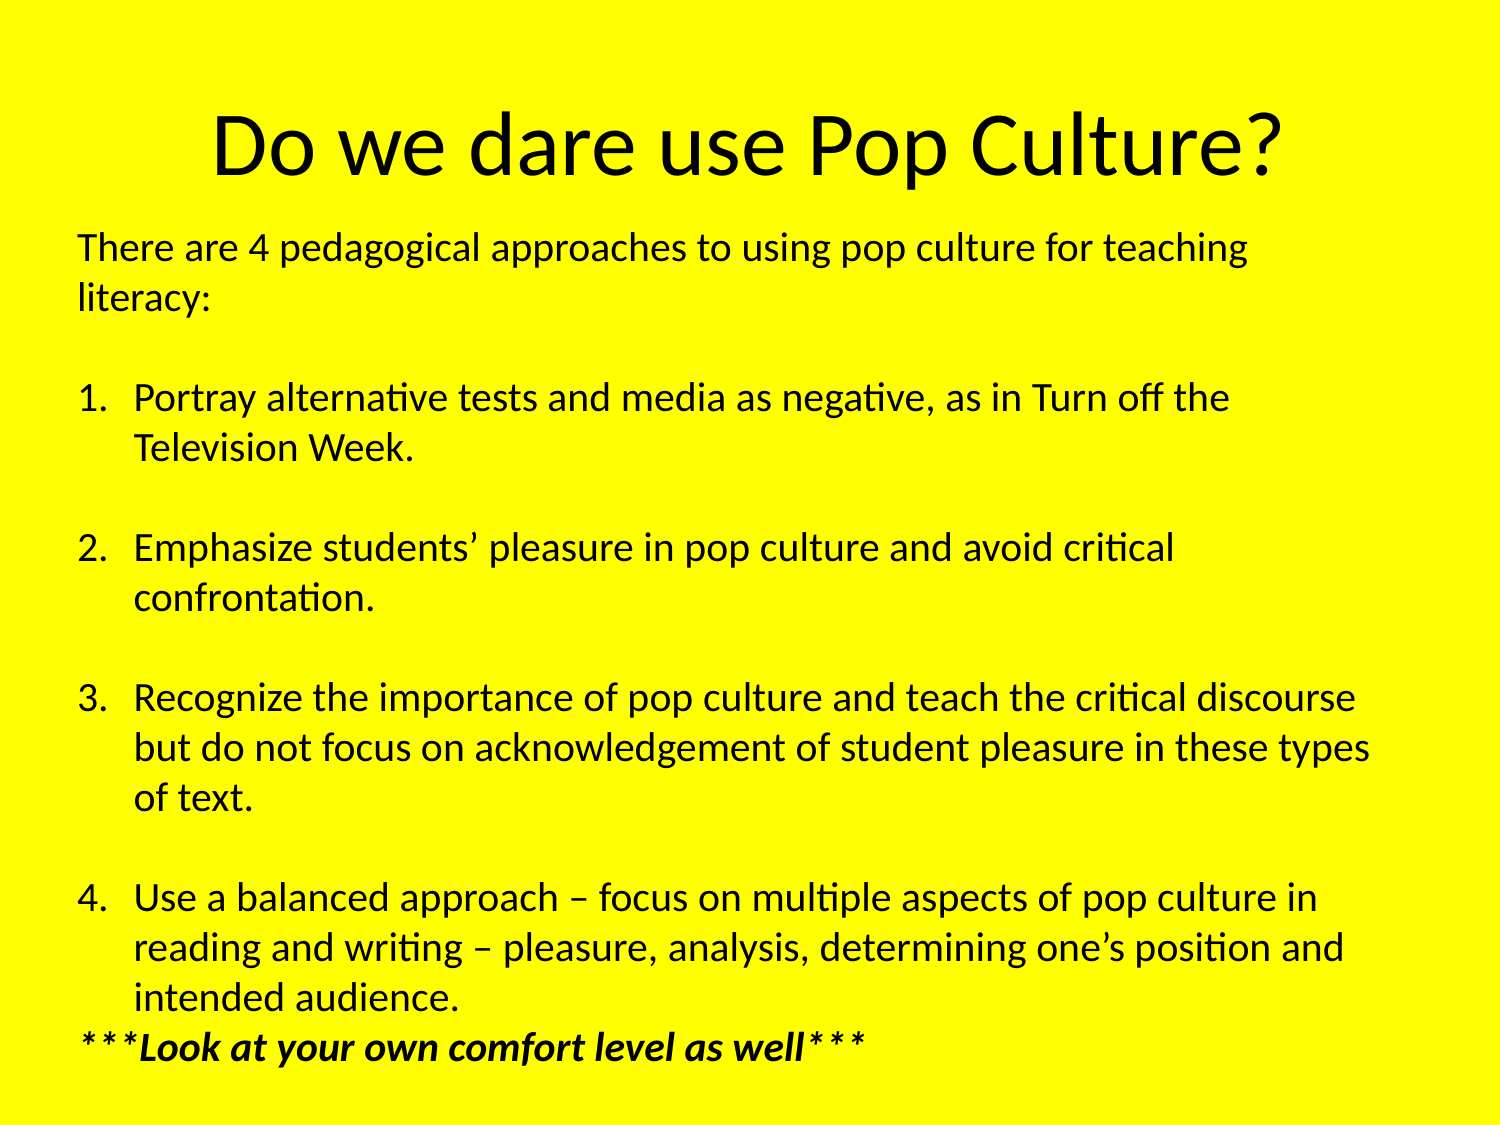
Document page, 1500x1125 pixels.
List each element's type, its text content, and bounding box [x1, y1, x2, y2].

text_box There are 4 pedagogical approaches to using pop culture for teaching literacy: Portray alternative tests and media as negative, as in Turn off the Television Week. Emphasize students’ pleasure in pop culture and avoid critical confrontation. Recognize the importance of pop culture and teach the critical discourse but do not focus on acknowledgement of student pleasure in these types of text. Use a balanced approach – focus on multiple aspects of pop culture in reading and writing – pleasure, analysis, determining one’s position and intended audience. ***Look at your own comfort level as well*** [62, 212, 1400, 1078]
title Do we dare use Pop Culture? [75, 45, 1425, 233]
